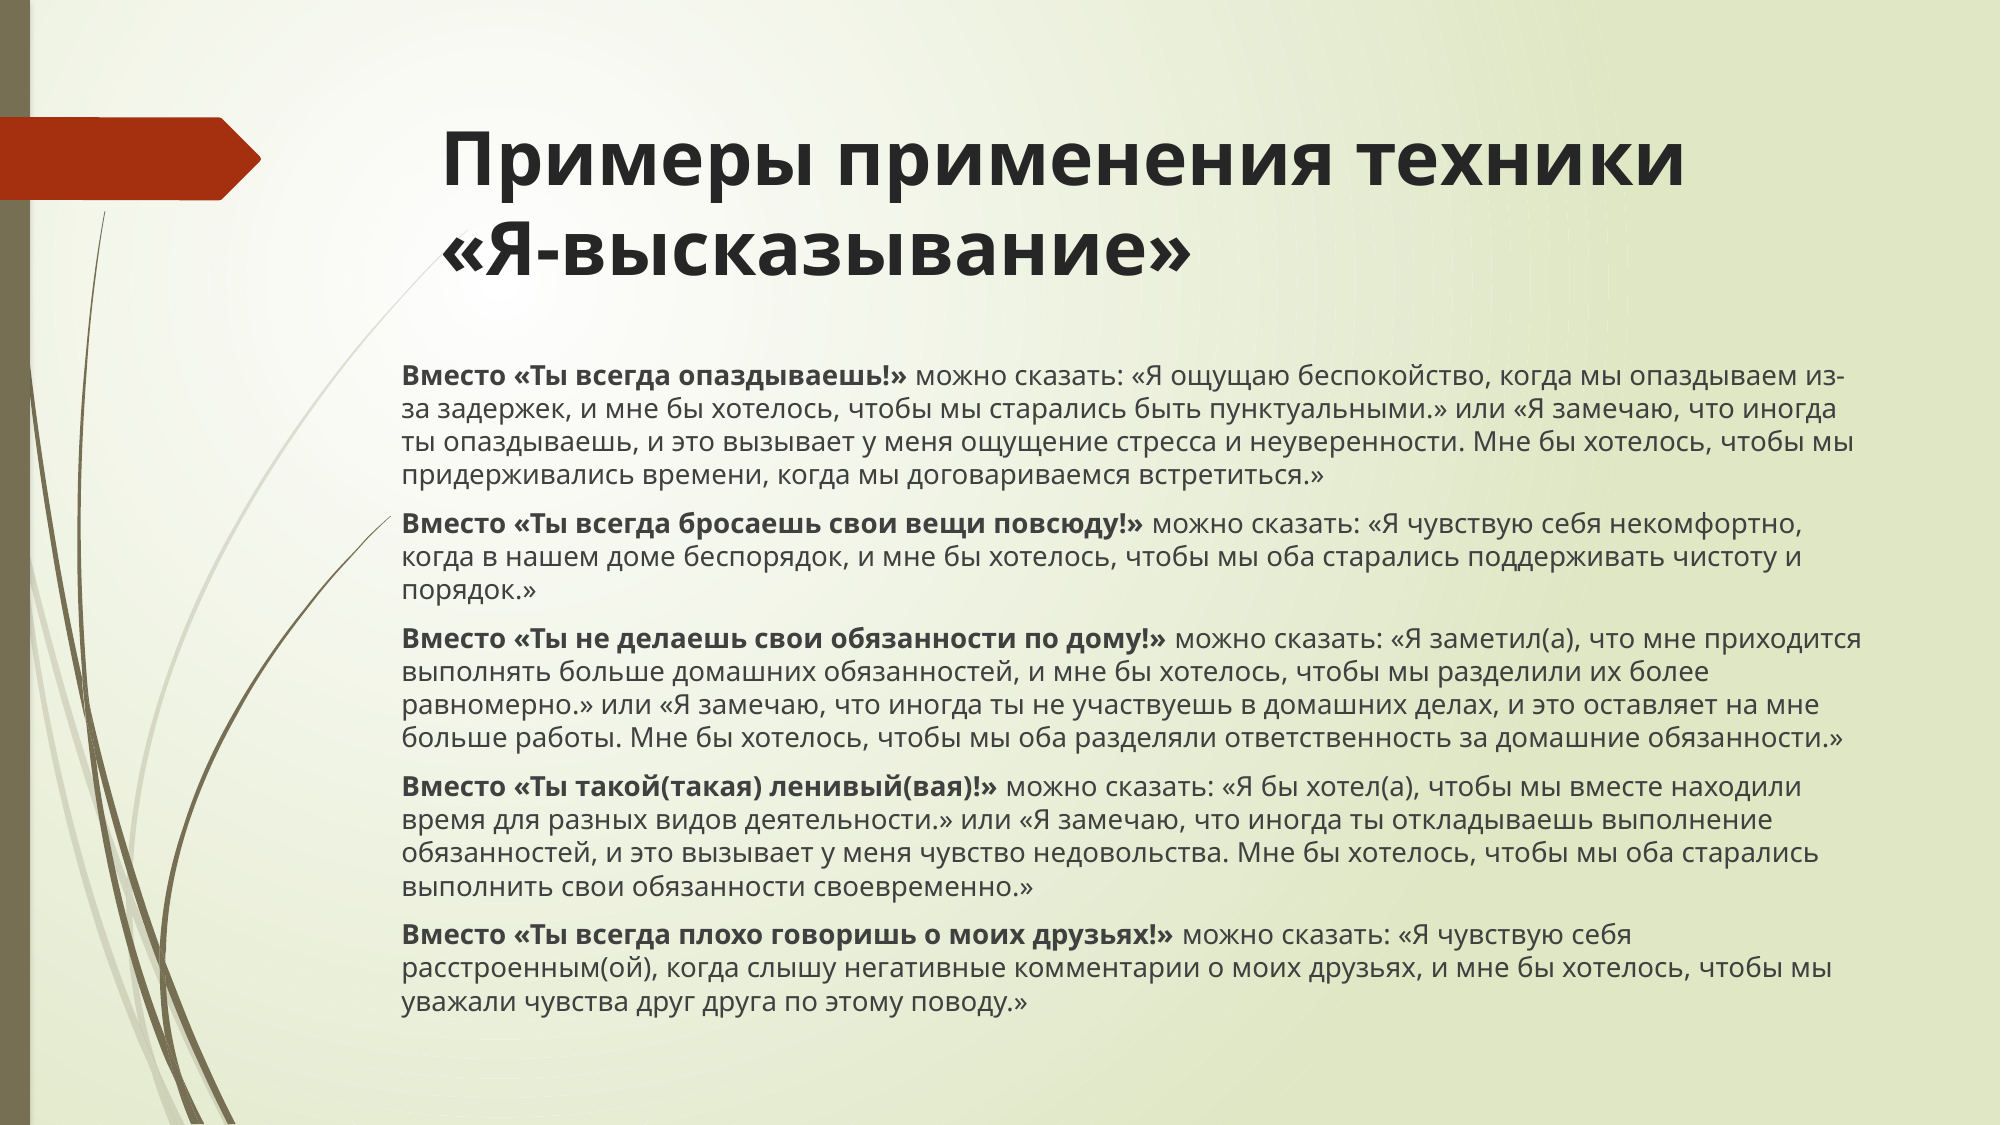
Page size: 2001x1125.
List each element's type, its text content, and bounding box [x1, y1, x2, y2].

list Вместо «Ты всегда опаздываешь!» можно сказать: «Я ощущаю беспокойство, когда мы опаздываем из-за задержек, и мне бы хотелось, чтобы мы старались быть пунктуальными.» или «Я замечаю, что иногда ты опаздываешь, и это вызывает у меня ощущение стресса и неуверенности. Мне бы хотелось, чтобы мы придерживались времени, когда мы договариваемся встретиться.» Вместо «Ты всегда бросаешь свои вещи повсюду!» можно сказать: «Я чувствую себя некомфортно, когда в нашем доме беспорядок, и мне бы хотелось, чтобы мы оба старались поддерживать чистоту и порядок.» Вместо «Ты не делаешь свои обязанности по дому!» можно сказать: «Я заметил(а), что мне приходится выполнять больше домашних обязанностей, и мне бы хотелось, чтобы мы разделили их более равномерно.» или «Я замечаю, что иногда ты не участвуешь в домашних делах, и это оставляет на мне больше работы. Мне бы хотелось, чтобы мы оба разделяли ответственность за домашние обязанности.» Вместо «Ты такой(такая) ленивый(вая)!» можно сказать: «Я бы хотел(а), чтобы мы вместе находили время для разных видов деятельности.» или «Я замечаю, что иногда ты откладываешь выполнение обязанностей, и это вызывает у меня чувство недовольства. Мне бы хотелось, чтобы мы оба старались выполнить свои обязанности своевременно.» Вместо «Ты всегда плохо говоришь о моих друзьях!» можно сказать: «Я чувствую себя расстроенным(ой), когда слышу негативные комментарии о моих друзьях, и мне бы хотелось, чтобы мы уважали чувства друг друга по этому поводу.» [386, 350, 1888, 1065]
title Примеры применения техники «Я-высказывание» [425, 102, 1888, 313]
